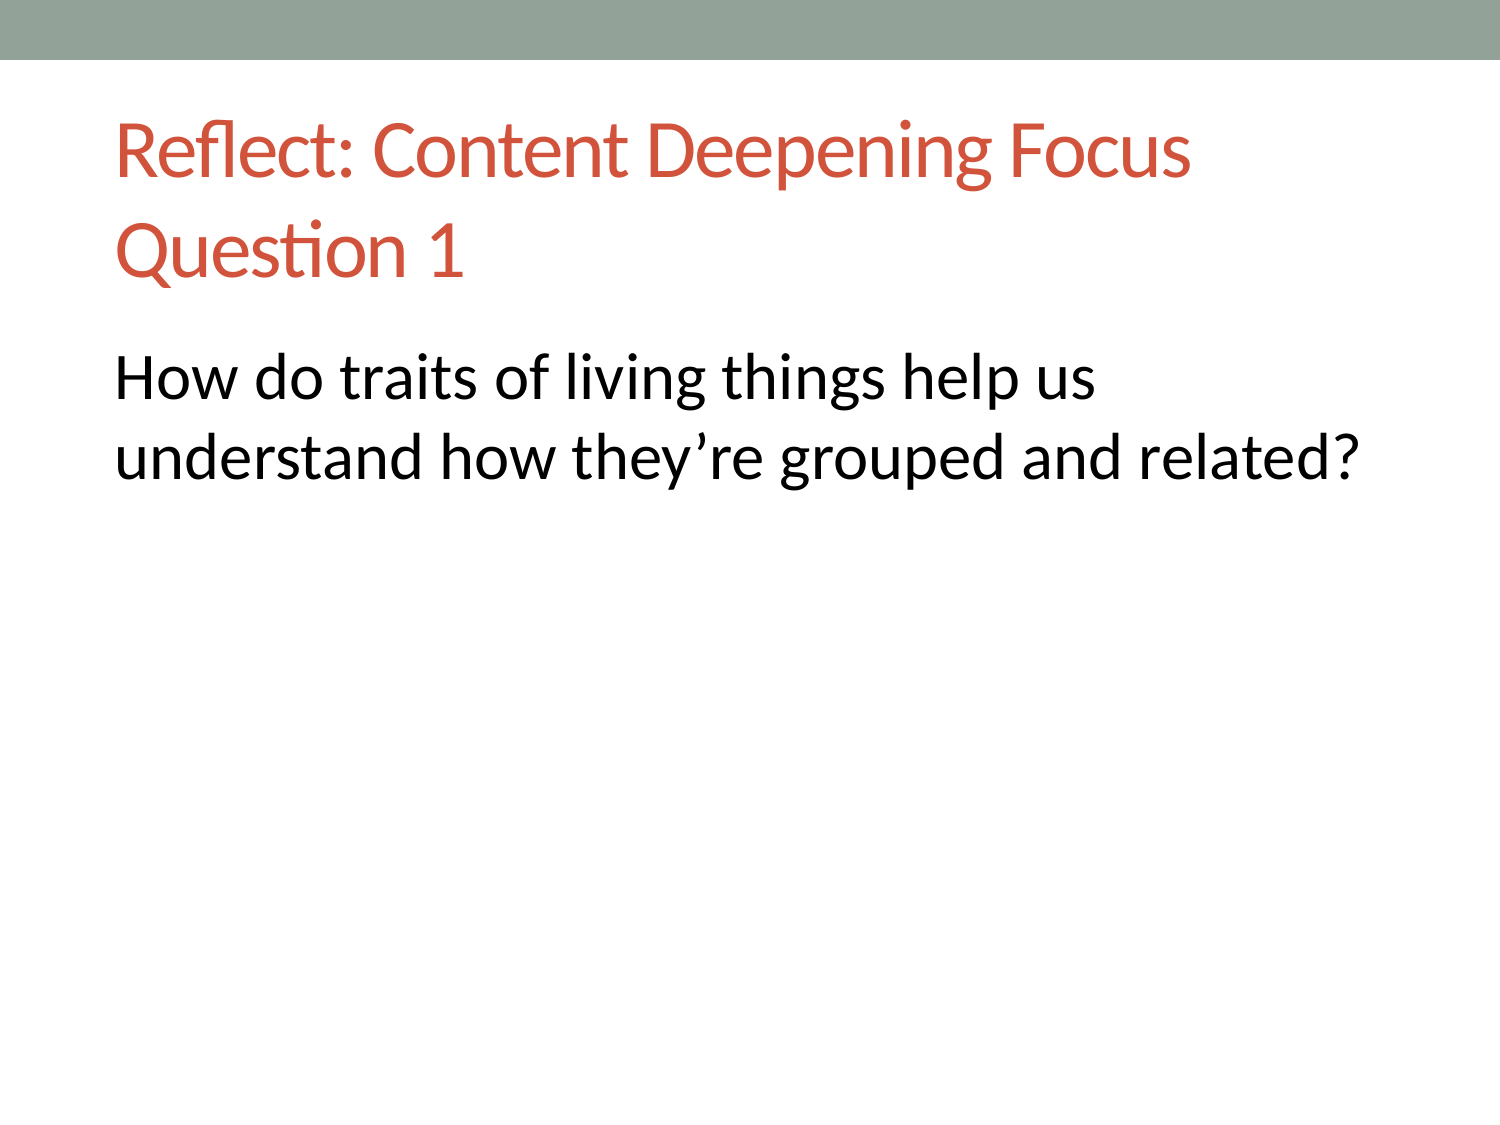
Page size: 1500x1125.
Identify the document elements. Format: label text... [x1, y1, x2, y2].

list How do traits of living things help us understand how they’re grouped and related? [99, 324, 1425, 1075]
title Reflect: Content Deepening Focus Question 1 [99, 112, 1425, 275]
